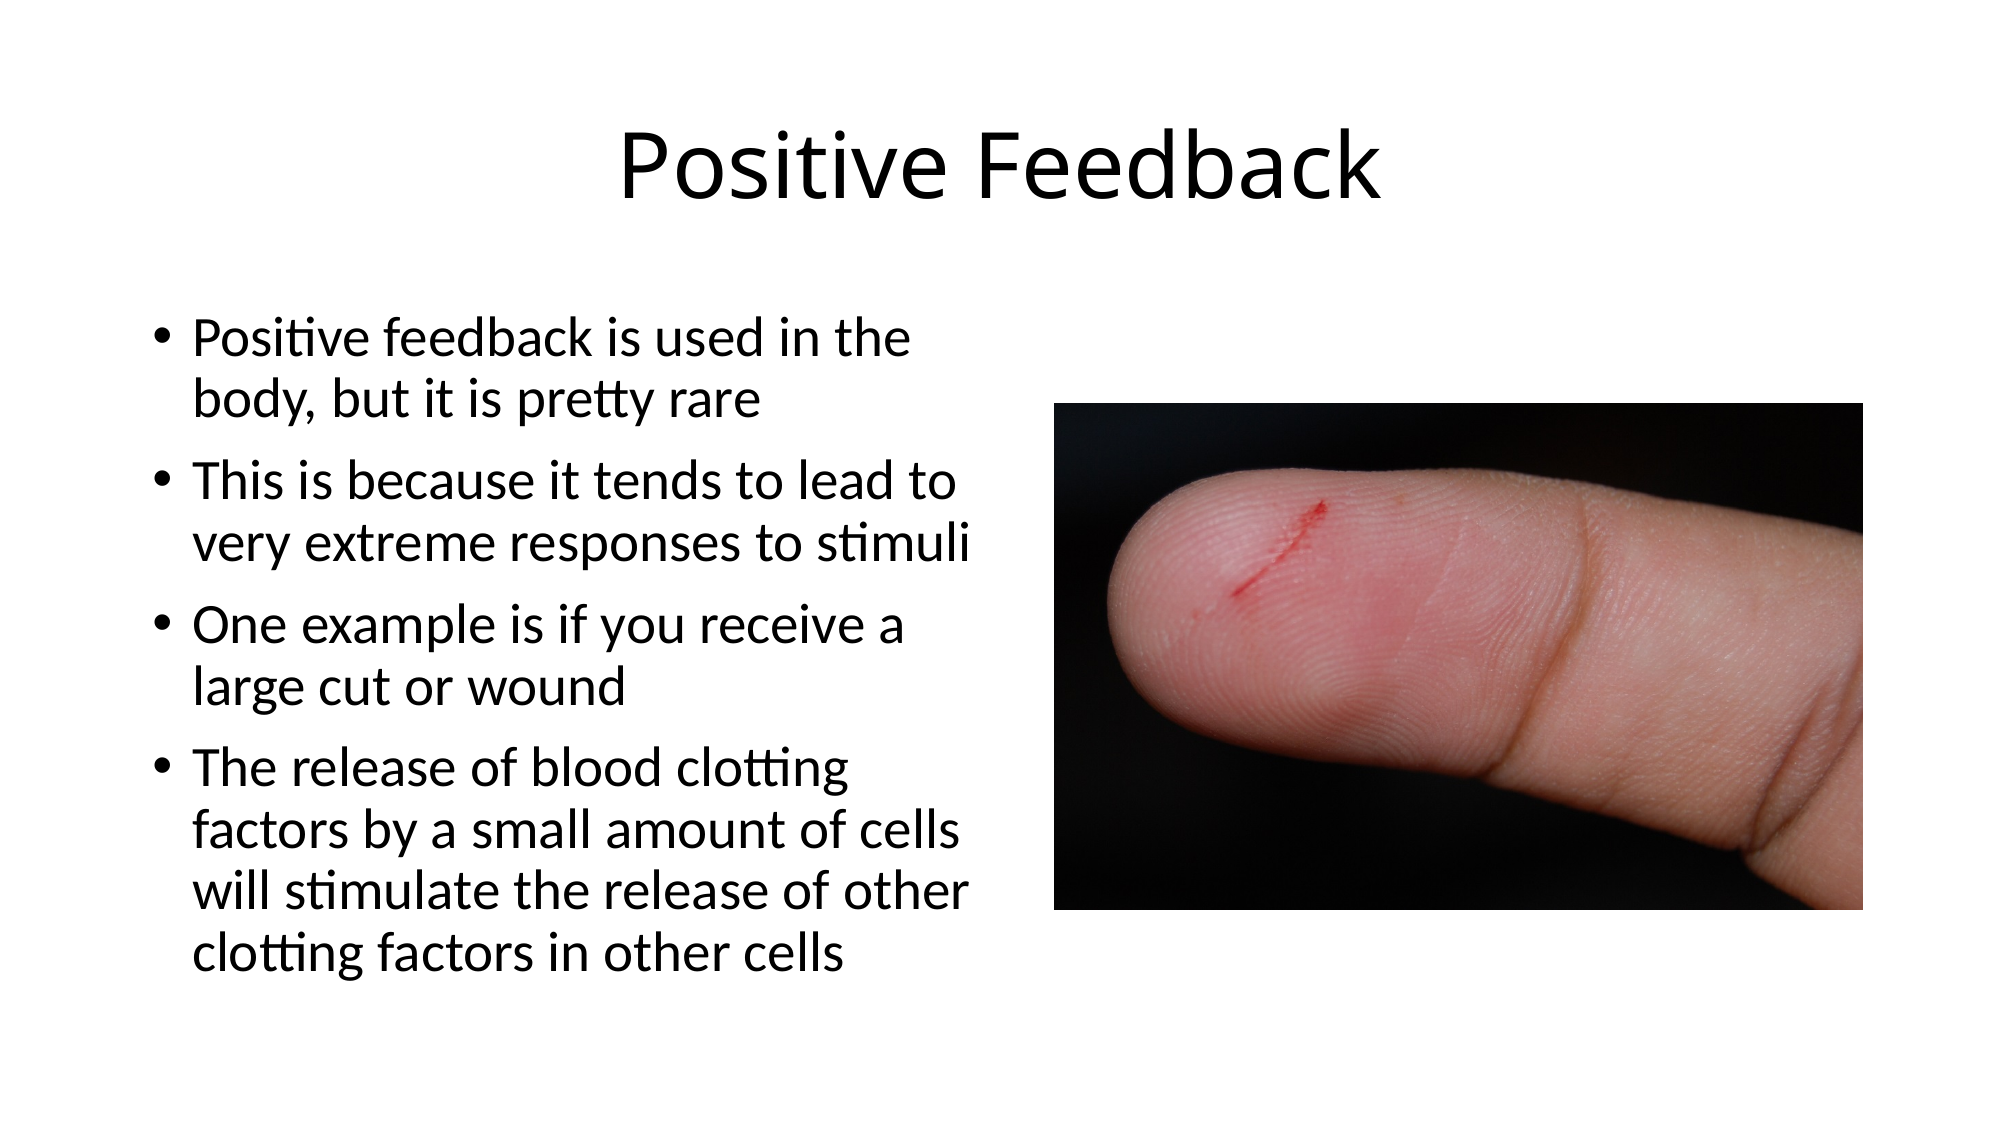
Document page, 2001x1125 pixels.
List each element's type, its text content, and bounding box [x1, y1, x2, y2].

title Positive Feedback [137, 59, 1863, 278]
picture [1054, 403, 1863, 910]
list Positive feedback is used in the body, but it is pretty rare This is because it tends to lead to very extreme responses to stimuli One example is if you receive a large cut or wound The release of blood clotting factors by a small amount of cells will stimulate the release of other clotting factors in other cells [137, 299, 988, 1014]
